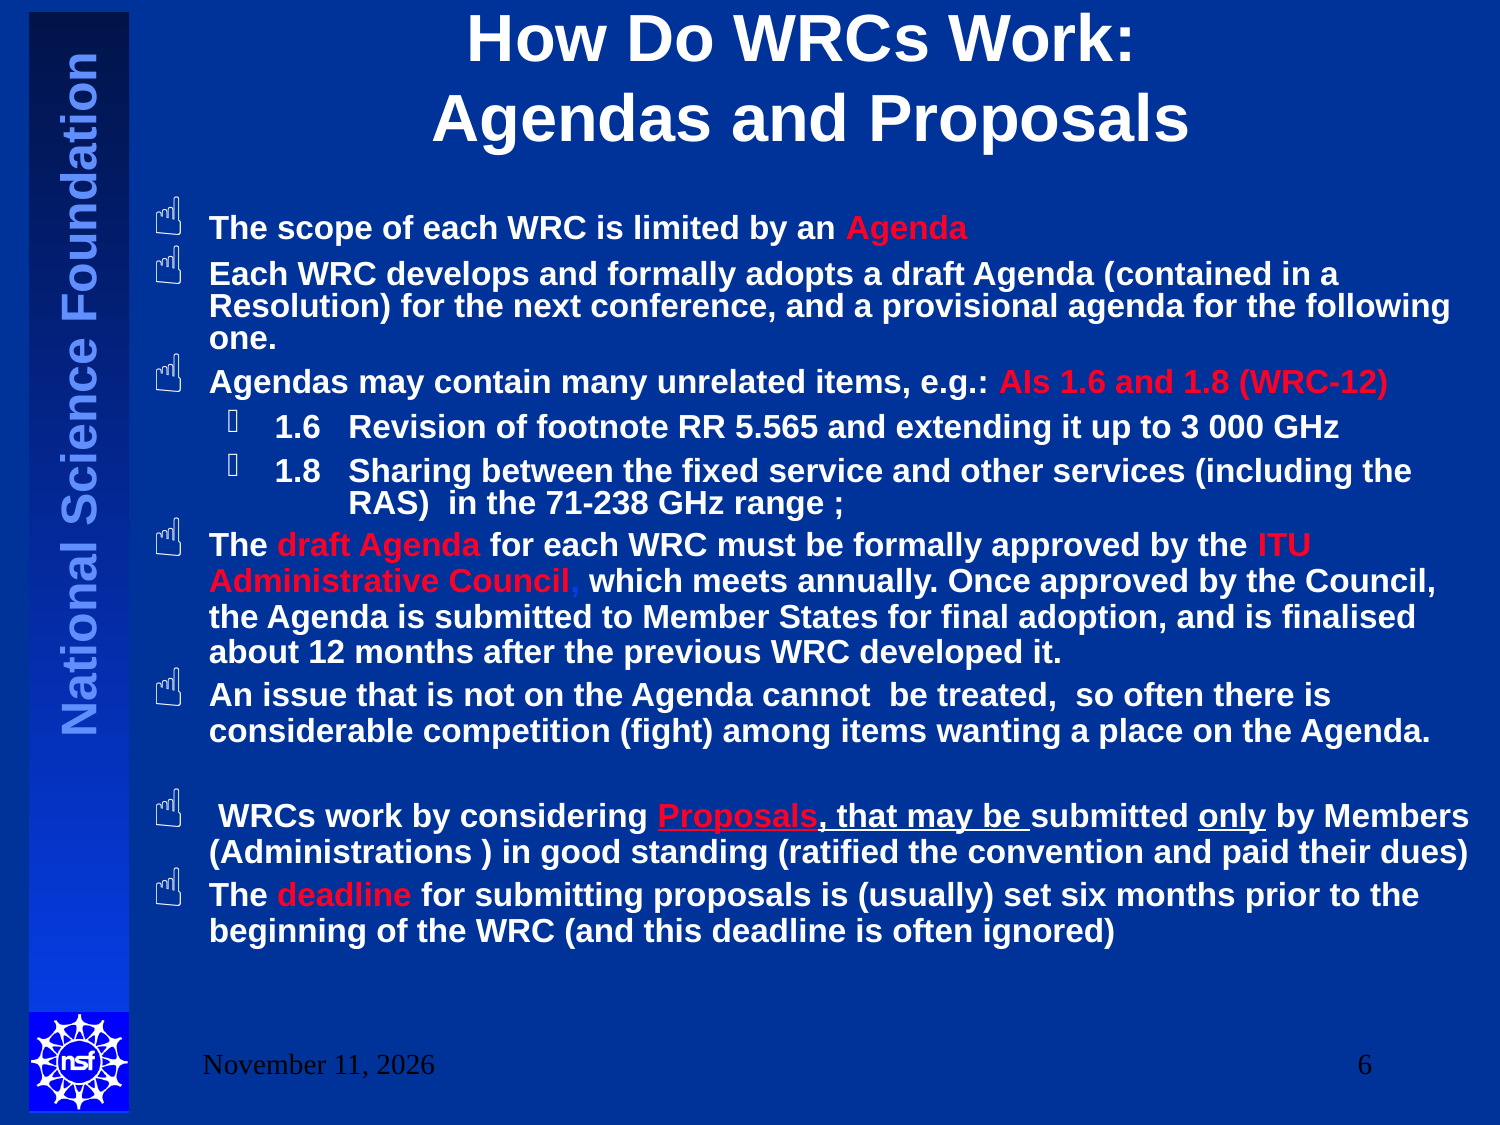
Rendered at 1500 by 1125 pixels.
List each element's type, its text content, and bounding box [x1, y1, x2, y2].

picture [29, 1012, 129, 1111]
list The scope of each WRC is limited by an Agenda Each WRC develops and formally adopts a draft Agenda (contained in a Resolution) for the next conference, and a provisional agenda for the following one. Agendas may contain many unrelated items, e.g.: AIs 1.6 and 1.8 (WRC-12) 1.6 Revision of footnote RR 5.565 and extending it up to 3 000 GHz 1.8 Sharing between the fixed service and other services (including the RAS) in the 71-238 GHz range ; The draft Agenda for each WRC must be formally approved by the ITU Administrative Council, which meets annually. Once approved by the Council, the Agenda is submitted to Member States for final adoption, and is finalised about 12 months after the previous WRC developed it. An issue that is not on the Agenda cannot be treated, so often there is considerable competition (fight) among items wanting a place on the Agenda. WRCs work by considering Proposals, that may be submitted only by Members (Administrations ) in good standing (ratified the convention and paid their dues) The deadline for submitting proposals is (usually) set six months prior to the beginning of the WRC (and this deadline is often ignored) [137, 199, 1500, 1029]
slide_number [187, 1029, 501, 1101]
slide_number 6 [1074, 1029, 1388, 1101]
title How Do WRCs Work: Agendas and Proposals [174, 24, 1448, 126]
